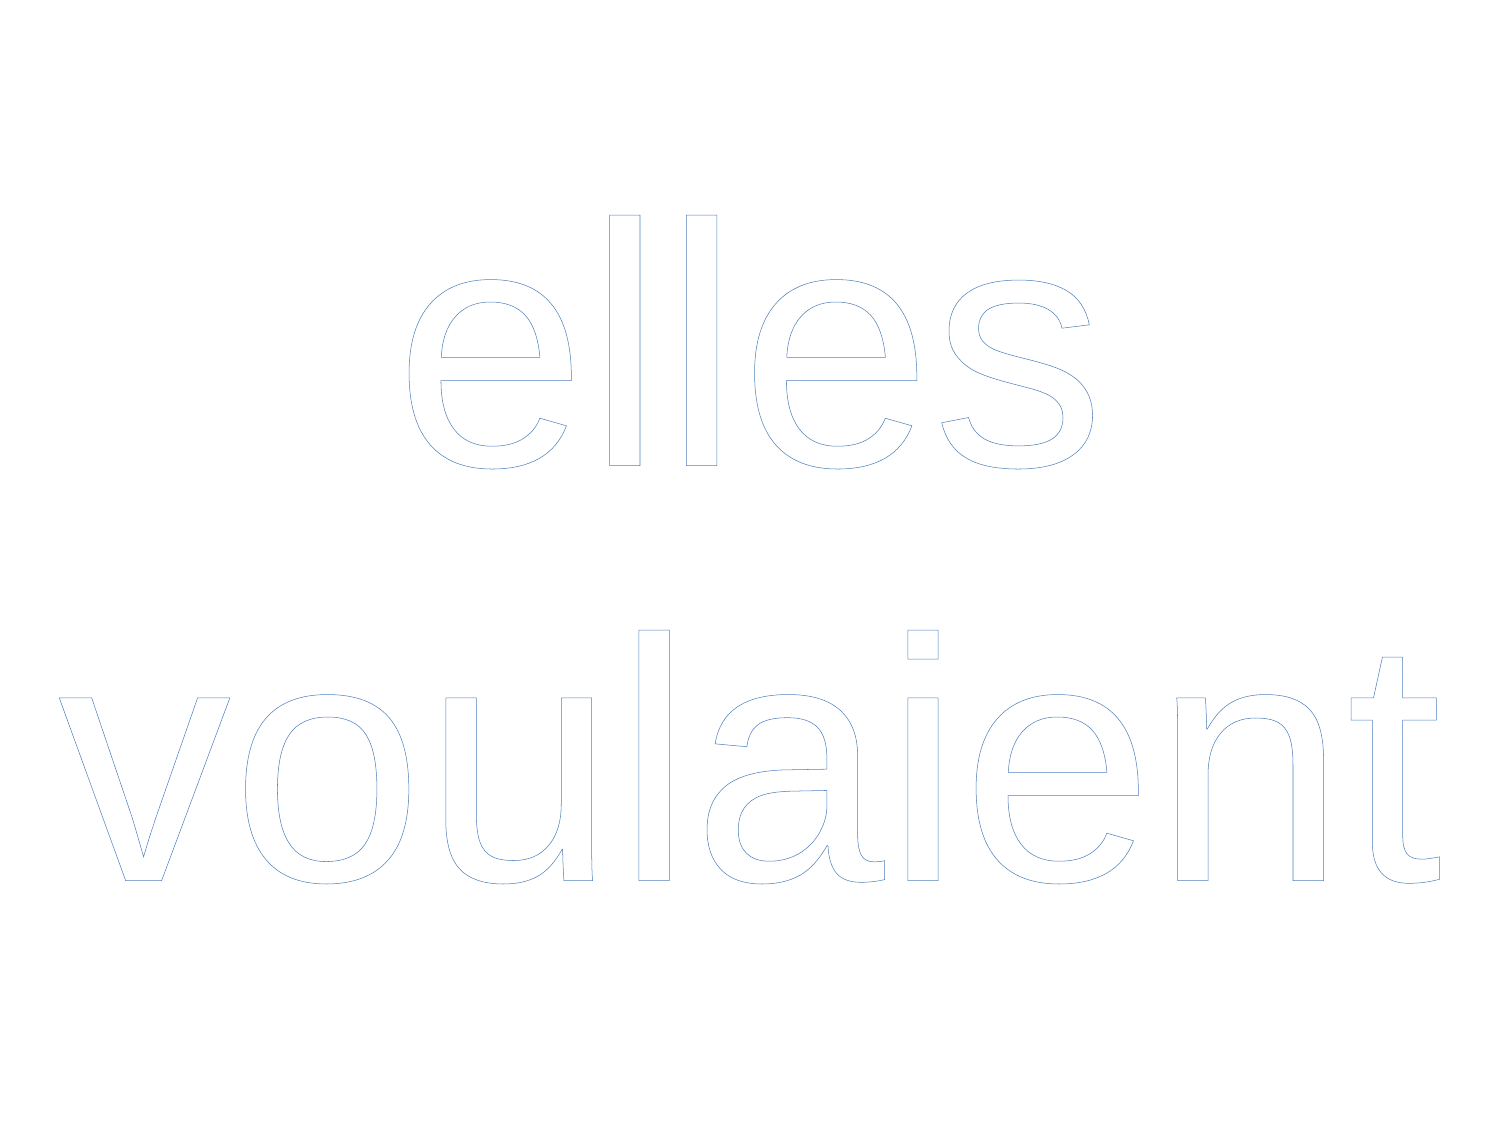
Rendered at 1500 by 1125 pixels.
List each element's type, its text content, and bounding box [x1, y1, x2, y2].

text_box elles voulaient [0, 112, 1500, 958]
